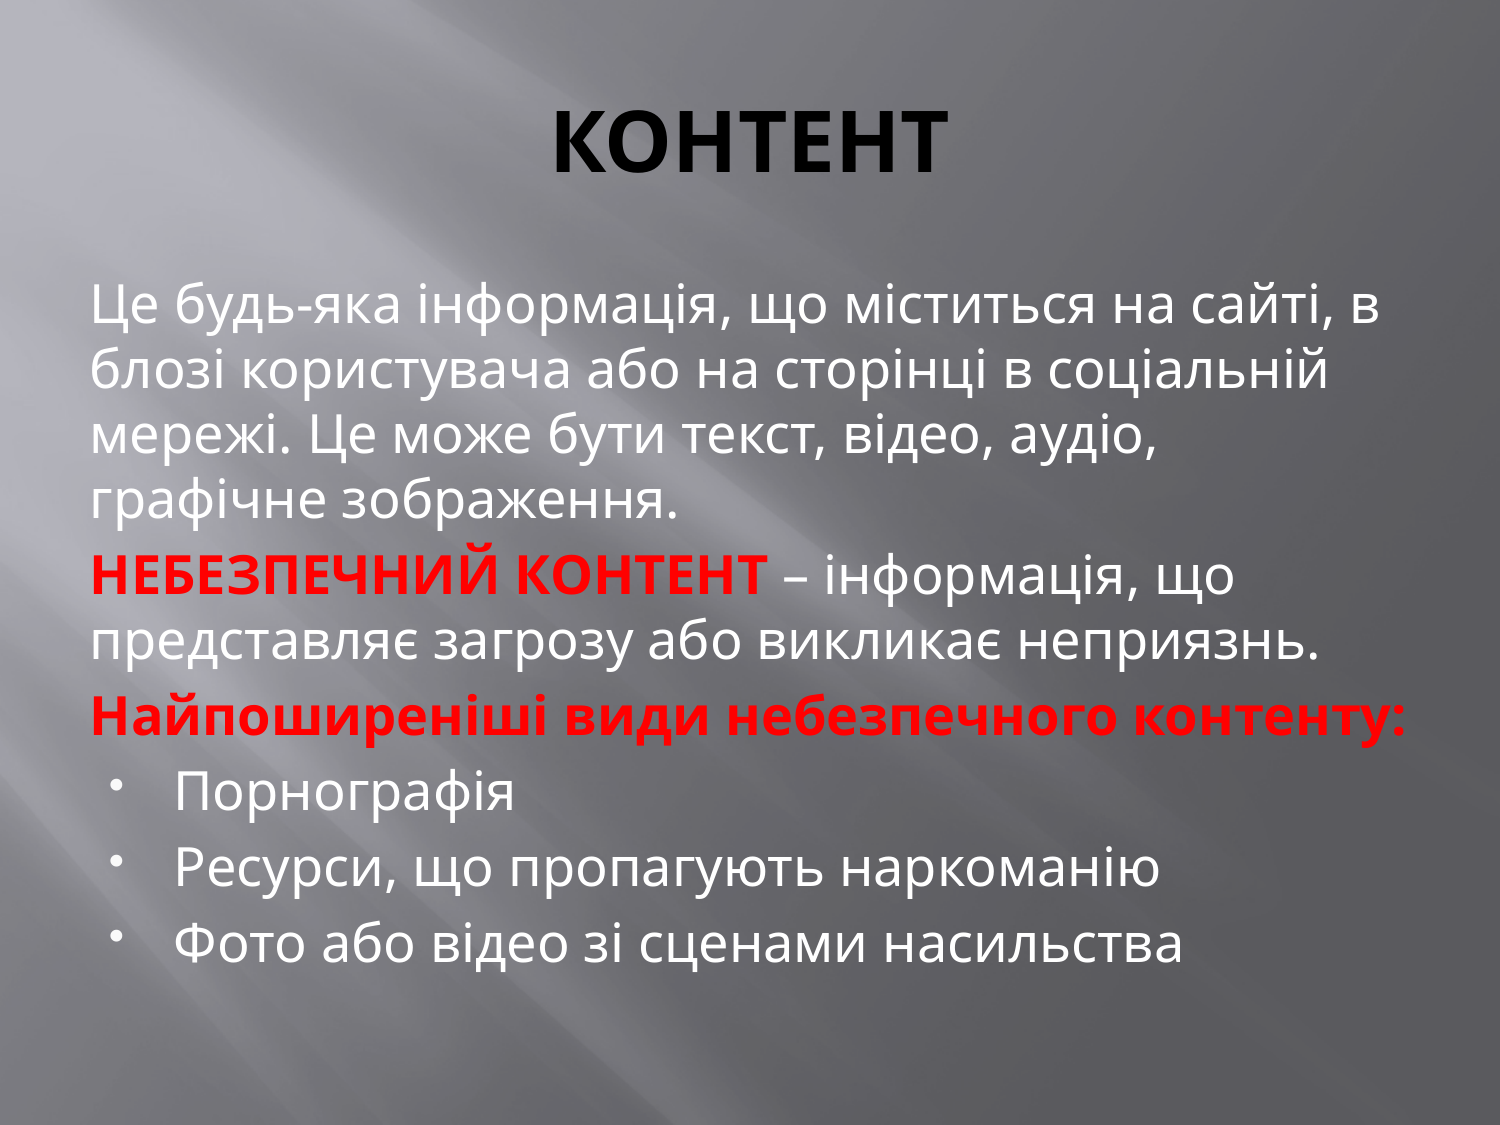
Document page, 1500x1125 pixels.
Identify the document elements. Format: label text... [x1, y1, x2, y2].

list Це будь-яка інформація, що міститься на сайті, в блозі користувача або на сторінці в соціальній мережі. Це може бути текст, відео, аудіо, графічне зображення. НЕБЕЗПЕЧНИЙ КОНТЕНТ – інформація, що представляє загрозу або викликає неприязнь. Найпоширеніші види небезпечного контенту: Порнографія Ресурси, що пропагують наркоманію Фото або відео зі сценами насильства [75, 262, 1425, 1035]
title КОНТЕНТ [75, 45, 1425, 233]
